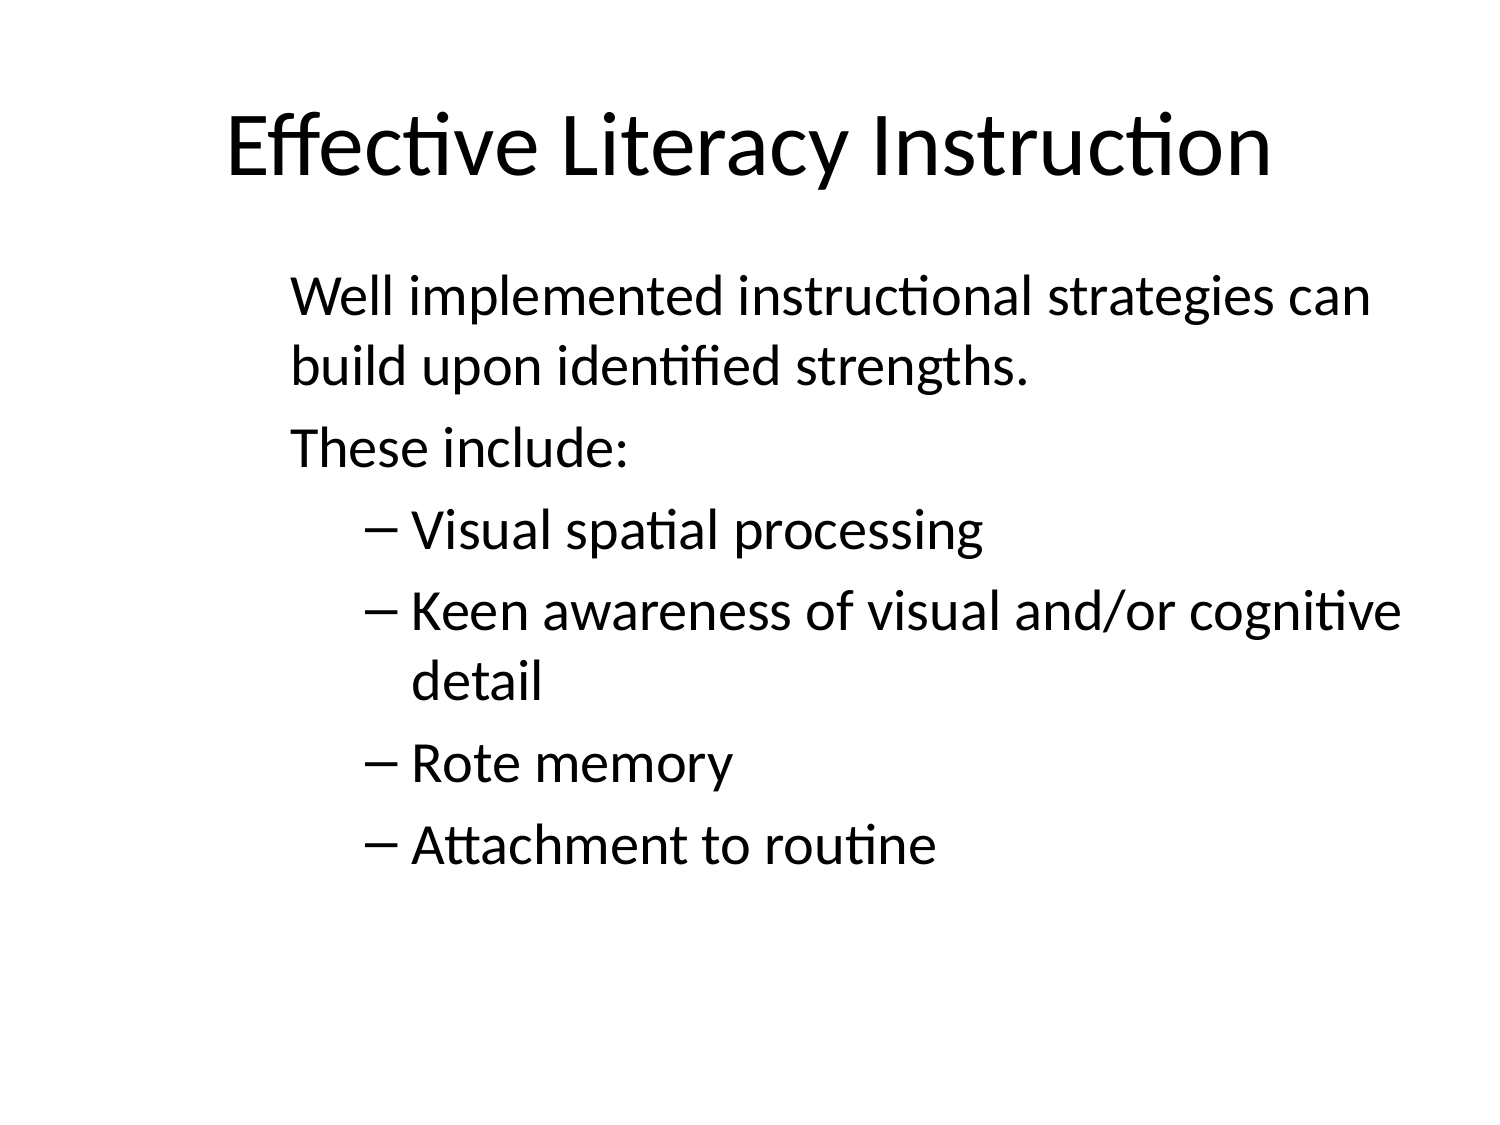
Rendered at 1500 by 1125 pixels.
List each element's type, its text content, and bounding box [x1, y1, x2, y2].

list Well implemented instructional strategies can build upon identified strengths. These include: Visual spatial processing Keen awareness of visual and/or cognitive detail Rote memory Attachment to routine [275, 249, 1475, 988]
title Effective Literacy Instruction [75, 45, 1425, 233]
